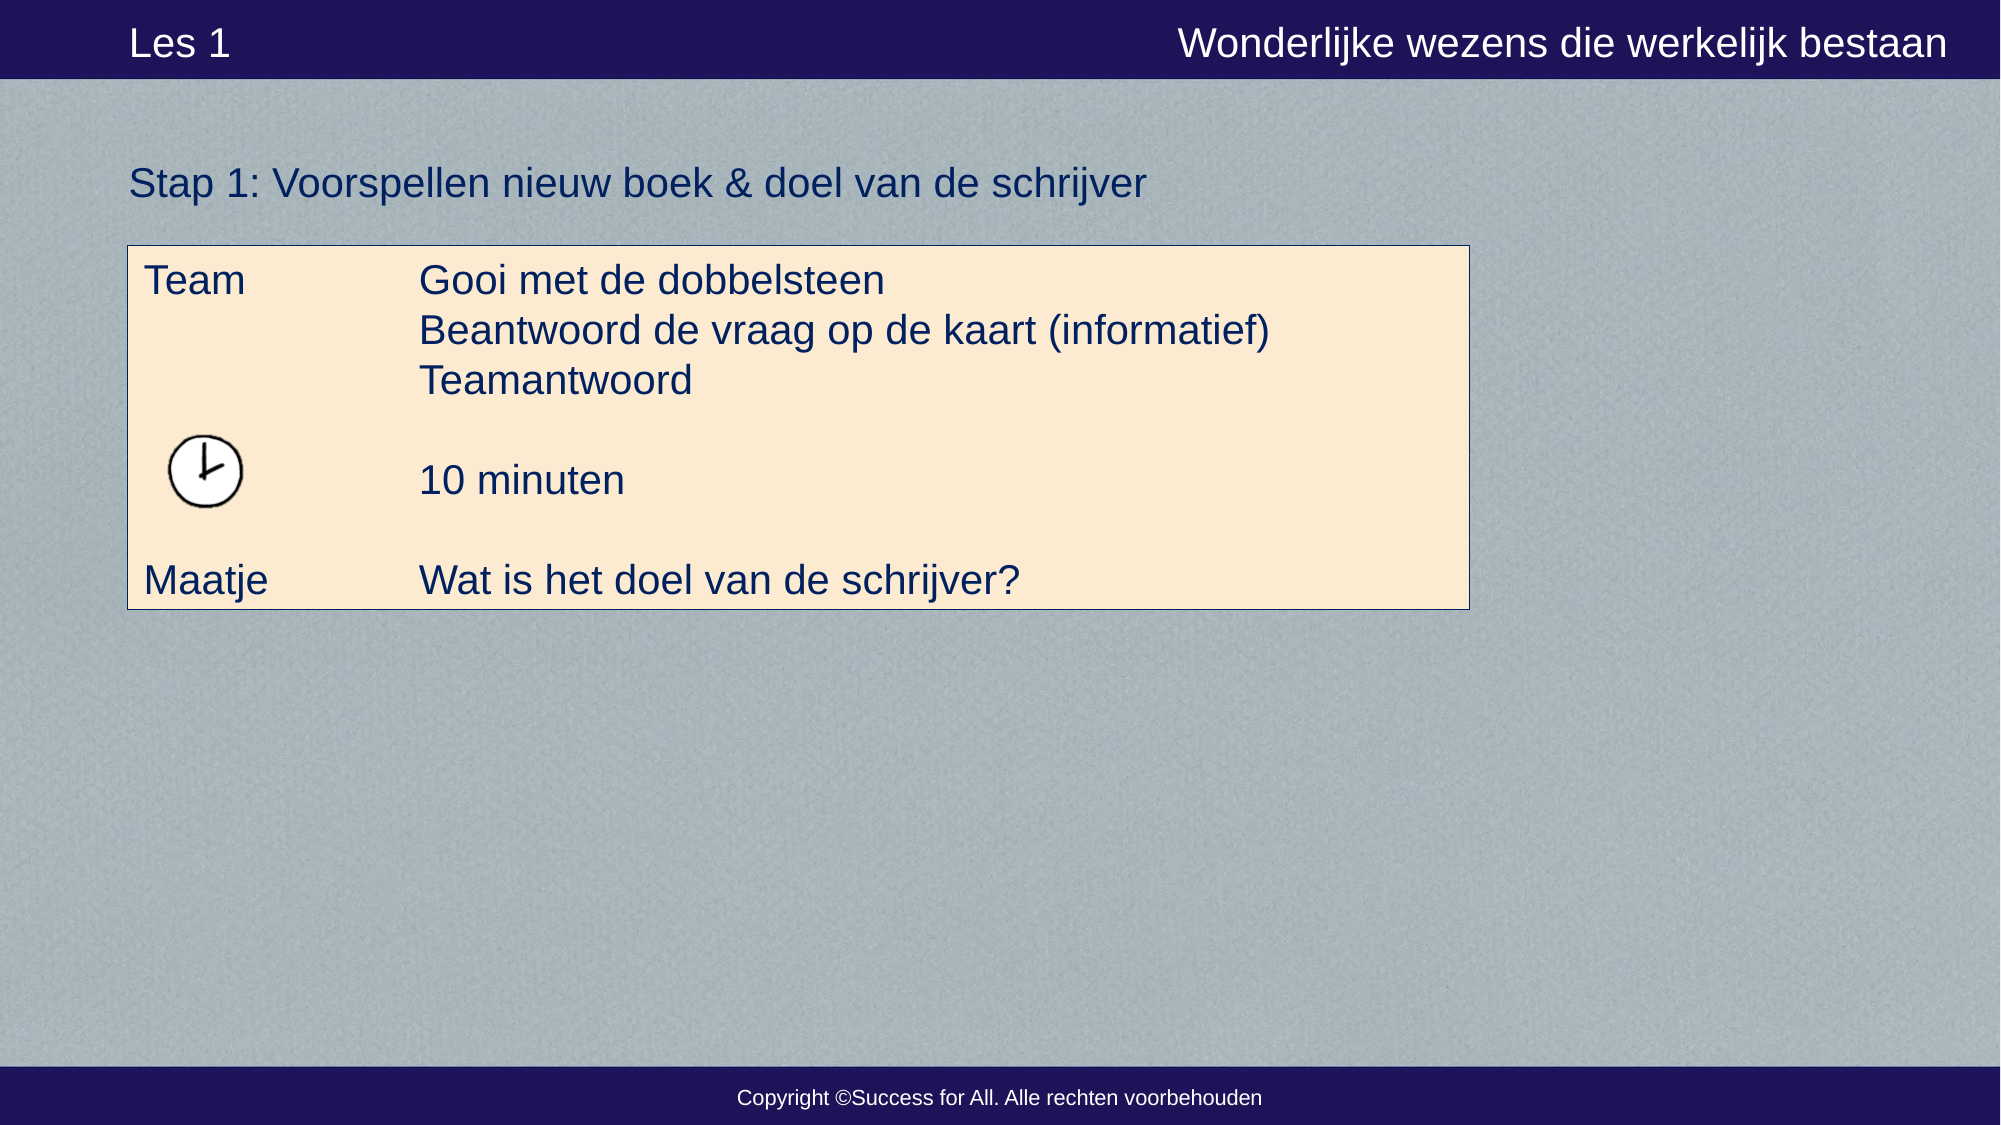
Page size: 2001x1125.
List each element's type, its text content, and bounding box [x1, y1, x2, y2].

picture [0, 0, 2001, 1125]
text_box Team Gooi met de dobbelsteen Beantwoord de vraag op de kaart (informatief) Teamantwoord 10 minuten Maatje Wat is het doel van de schrijver? [127, 245, 1470, 610]
text_box Wonderlijke wezens die werkelijk bestaan [786, 8, 1963, 123]
text_box Copyright ©Success for All. Alle rechten voorbehouden [0, 1076, 2000, 1125]
text_box Stap 1: Voorspellen nieuw boek & doel van de schrijver [113, 148, 1635, 214]
text_box Les 1 [114, 8, 354, 73]
